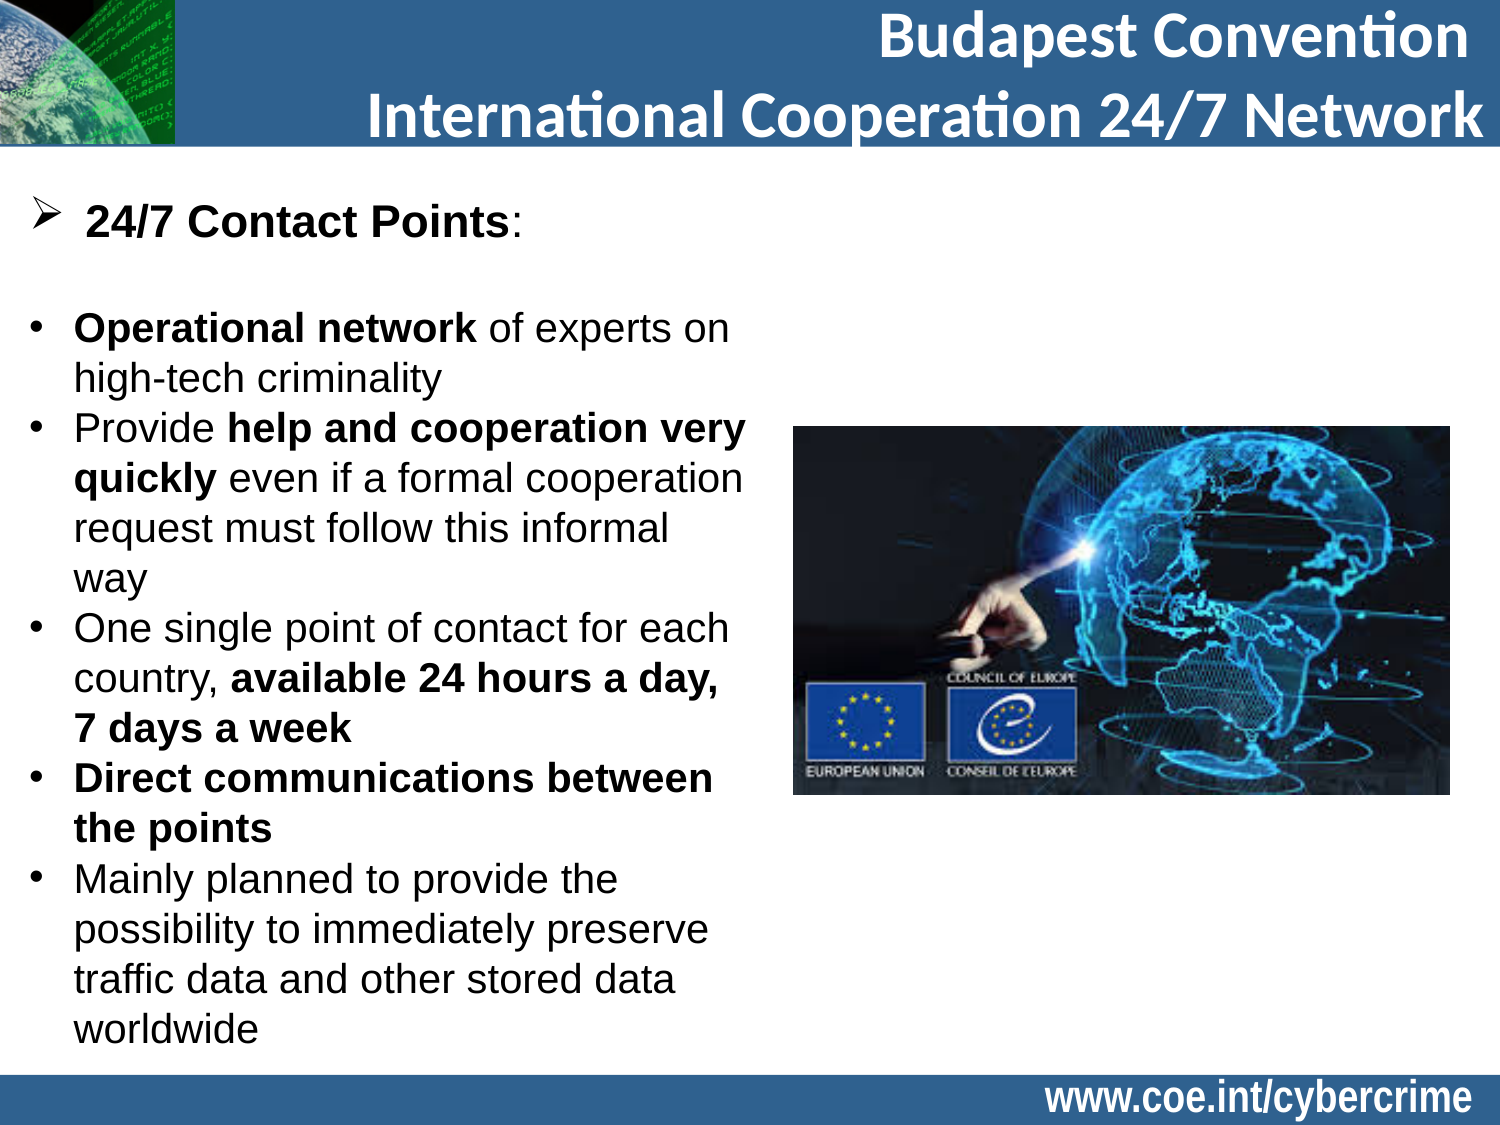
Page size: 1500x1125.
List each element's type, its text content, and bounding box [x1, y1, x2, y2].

picture [792, 426, 1451, 795]
text_box 24/7 Contact Points: Operational network of experts on high-tech criminality Provide help and cooperation very quickly even if a formal cooperation request must follow this informal way One single point of contact for each country, available 24 hours a day, 7 days a week Direct communications between the points Mainly planned to provide the possibility to immediately preserve traffic data and other stored data worldwide [14, 183, 765, 1059]
picture [0, 0, 175, 144]
text_box [0, 1073, 1030, 1125]
text_box Budapest Convention International Cooperation 24/7 Network [177, 0, 1500, 149]
text_box www.coe.int/cybercrime [1030, 1059, 1500, 1125]
